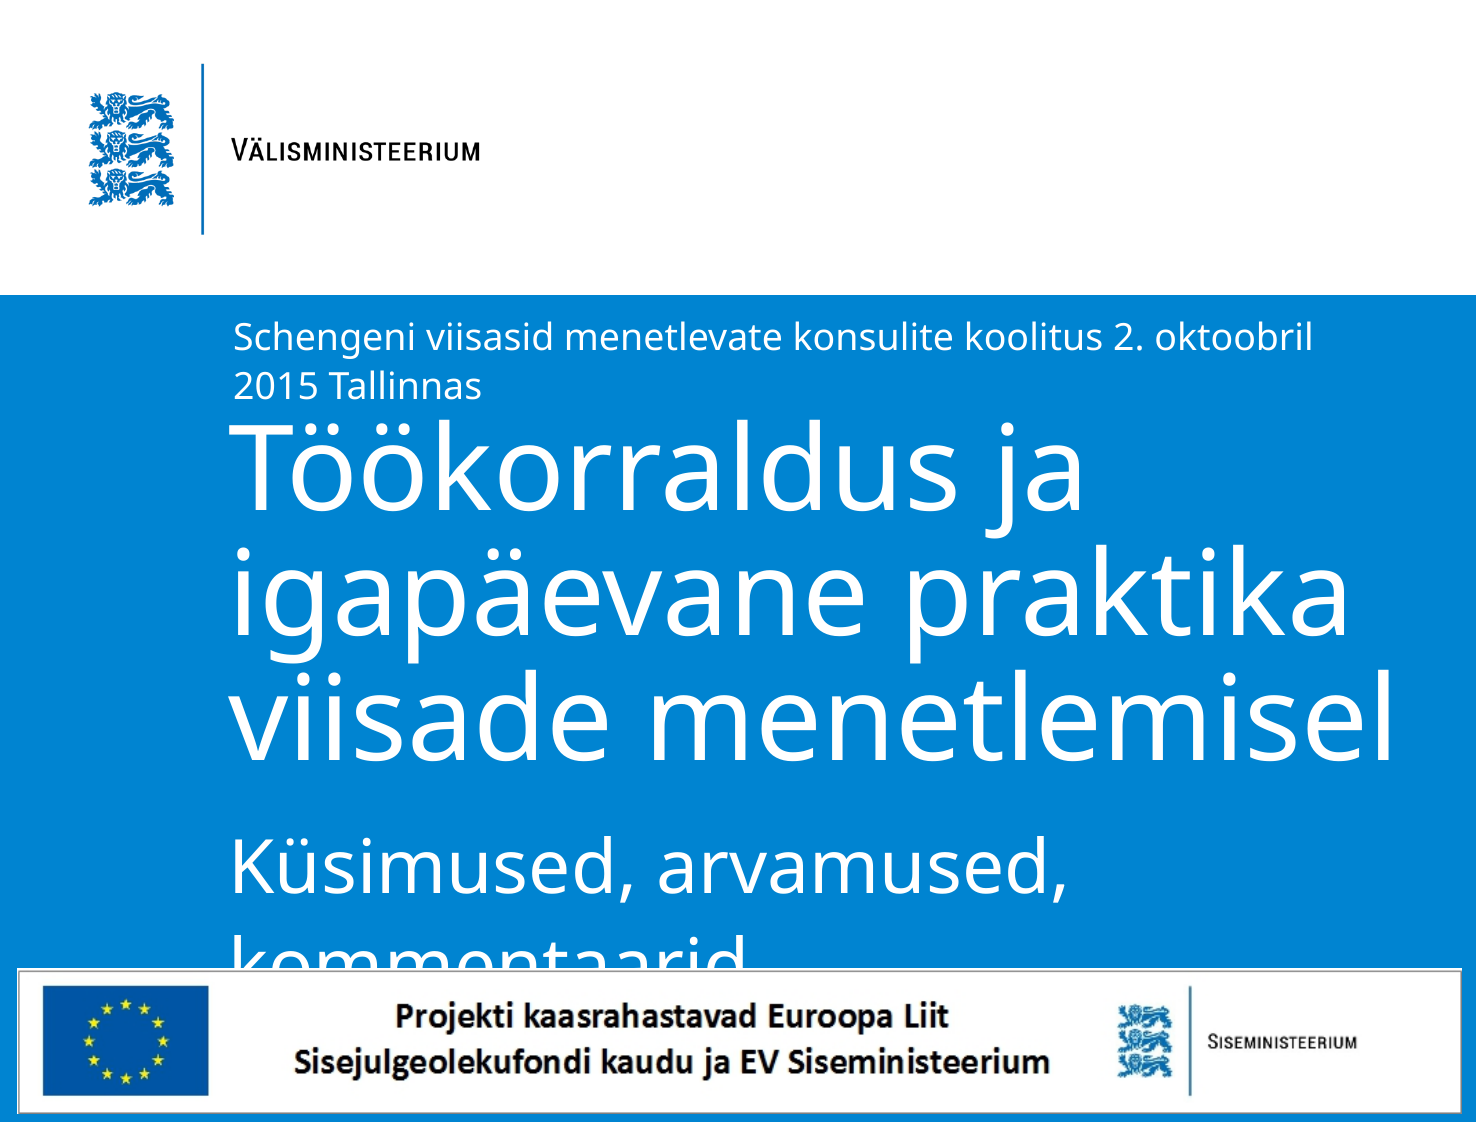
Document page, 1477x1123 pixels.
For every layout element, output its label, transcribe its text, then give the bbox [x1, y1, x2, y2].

picture [17, 968, 1462, 1114]
table_header [0, 0, 1477, 295]
title Töökorraldus ja igapäevane praktika viisade menetlemisel [228, 395, 1410, 561]
picture [60, 35, 629, 263]
text_box Schengeni viisasid menetlevate konsulite koolitus 2. oktoobril 2015 Tallinnas [218, 301, 1374, 415]
text_box Küsimused, arvamused, kommentaarid [228, 809, 1410, 924]
